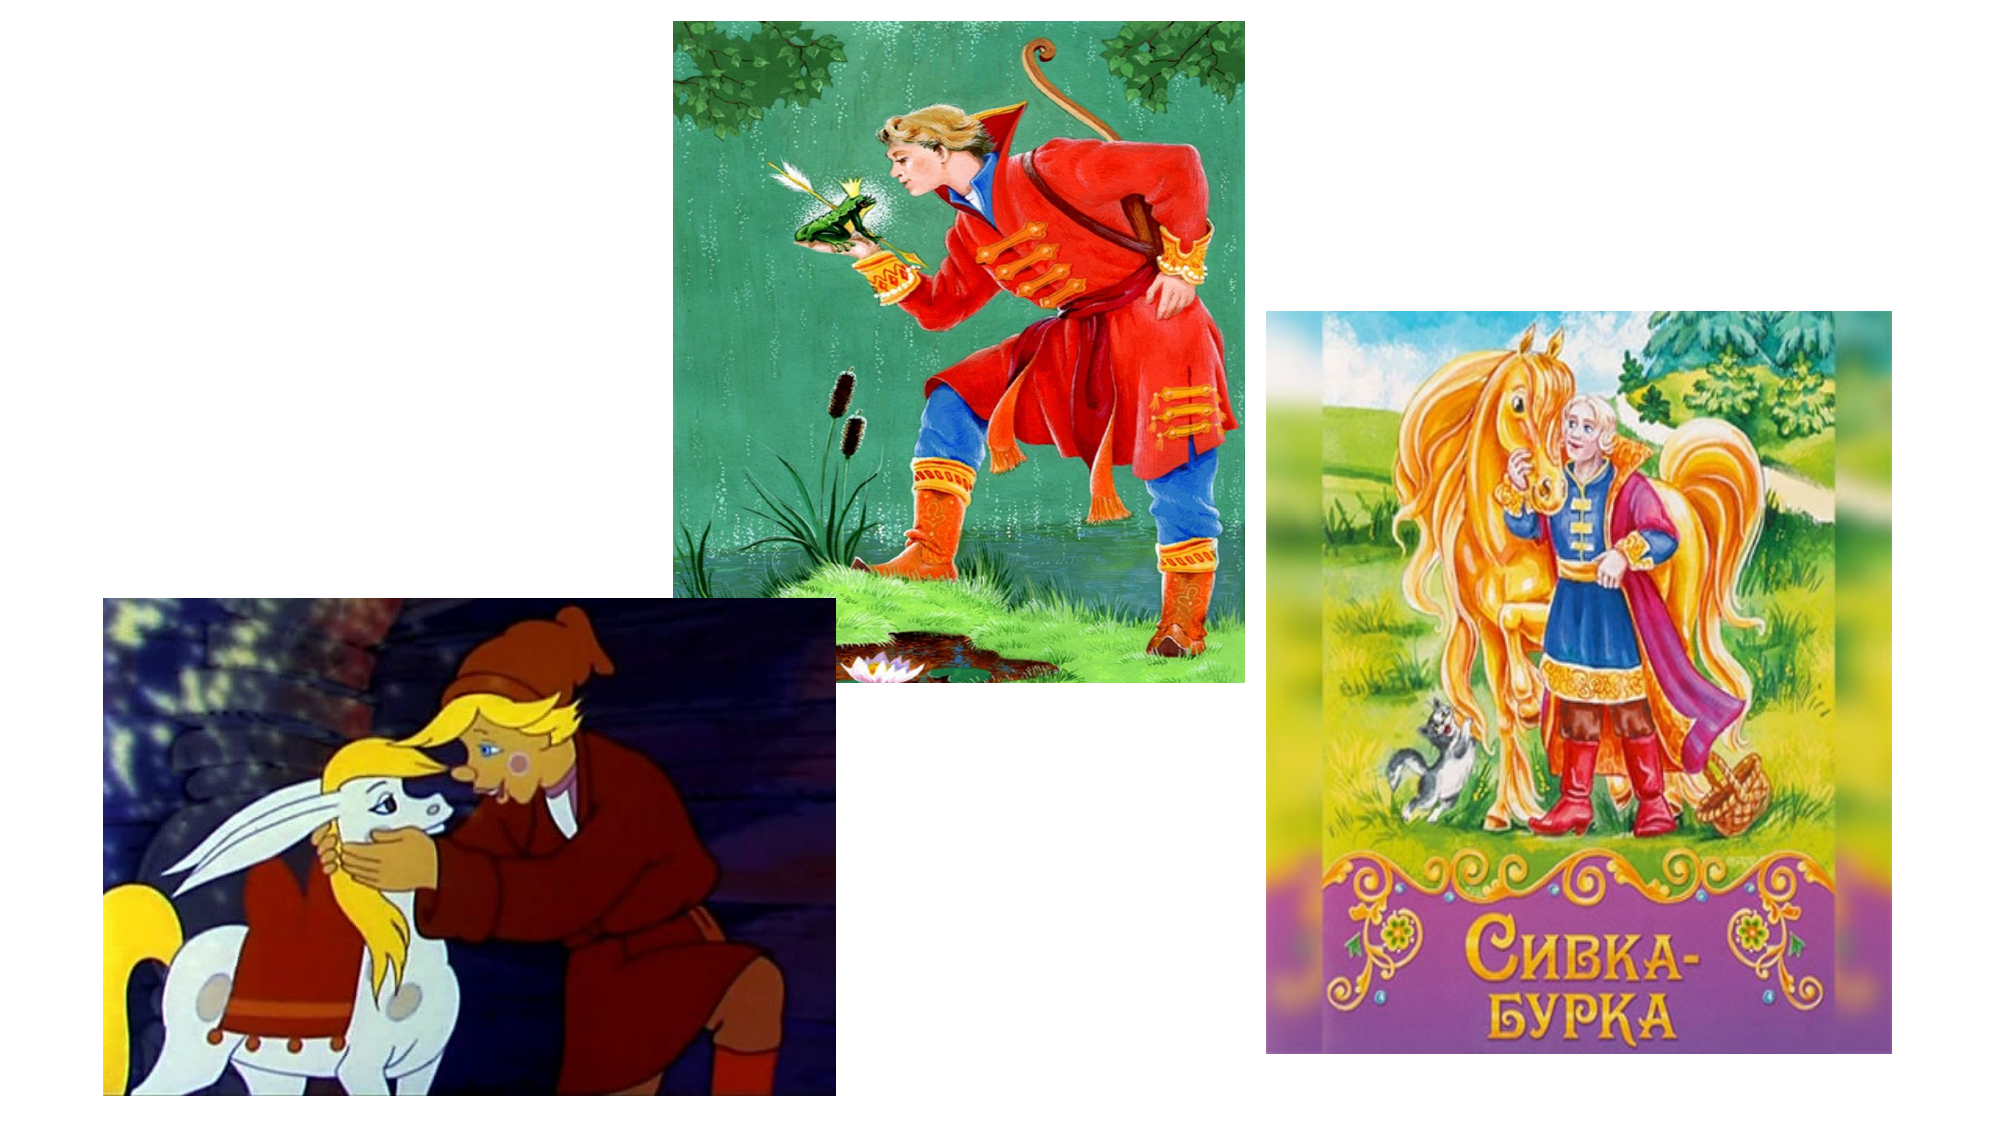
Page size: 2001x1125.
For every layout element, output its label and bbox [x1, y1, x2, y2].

picture [1266, 311, 1892, 1054]
picture [103, 21, 1245, 1097]
